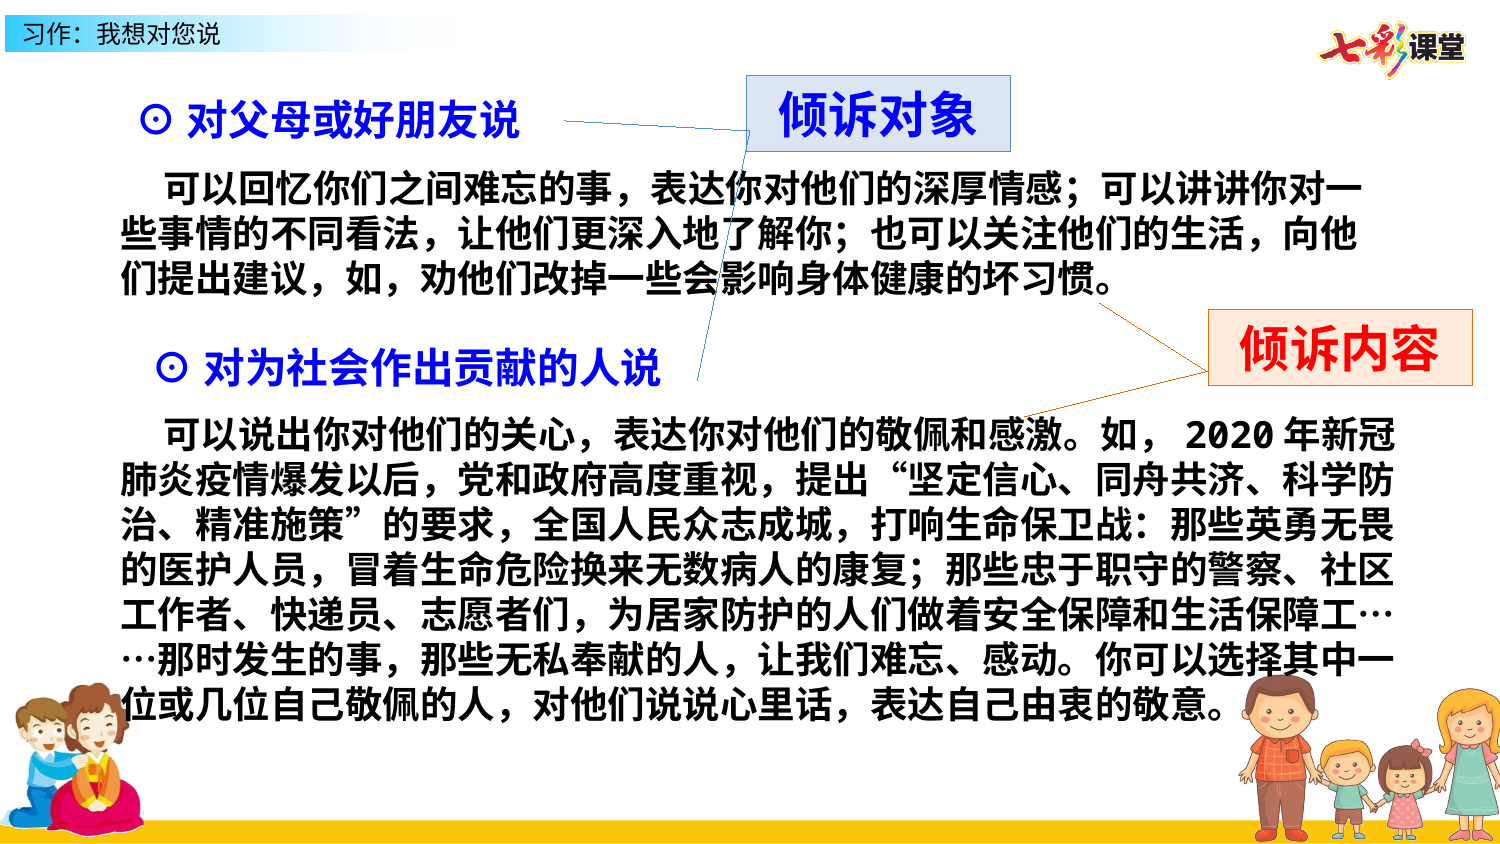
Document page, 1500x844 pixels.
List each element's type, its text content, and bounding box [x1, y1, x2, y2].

text_box 倾诉对象 [564, 74, 1013, 381]
text_box ⊙对父母或好朋友说 [82, 86, 592, 151]
text_box 倾诉内容 [1024, 301, 1474, 419]
picture [1226, 608, 1500, 844]
text_box 可以说出你对他们的关心，表达你对他们的敬佩和感激。如，2020年新冠肺炎疫情爆发以后，党和政府高度重视，提出“坚定信心、同舟共济、科学防治、精准施策”的要求，全国人民众志成城，打响生命保卫战：那些英勇无畏的医护人员，冒着生命危险换来无数病人的康复；那些忠于职守的警察、社区工作者、快递员、志愿者们，为居家防护的人们做着安全保障和生活保障工……那时发生的事，那些无私奉献的人，让我们难忘、感动。你可以选择其中一位或几位自己敬佩的人，对他们说说心里话，表达自己由衷的敬意。 [105, 403, 1432, 734]
text_box 可以回忆你们之间难忘的事，表达你对他们的深厚情感；可以讲讲你对一些事情的不同看法，让他们更深入地了解你；也可以关注他们的生活，向他们提出建议，如，劝他们改掉一些会影响身体健康的坏习惯。 [715, 157, 1388, 308]
picture [0, 672, 144, 844]
text_box 可以回忆你们之间难忘的事，表达你对他们的深厚情感；可以讲讲你对一些事情的不同看法，让他们更深入地了解你；也可以关注他们的生活，向他们提出建议，如，劝他们改掉一些会影响身体健康的坏习惯。 [105, 157, 742, 308]
text_box ⊙对为社会作出贡献的人说 [98, 334, 769, 399]
picture [1316, 20, 1468, 80]
